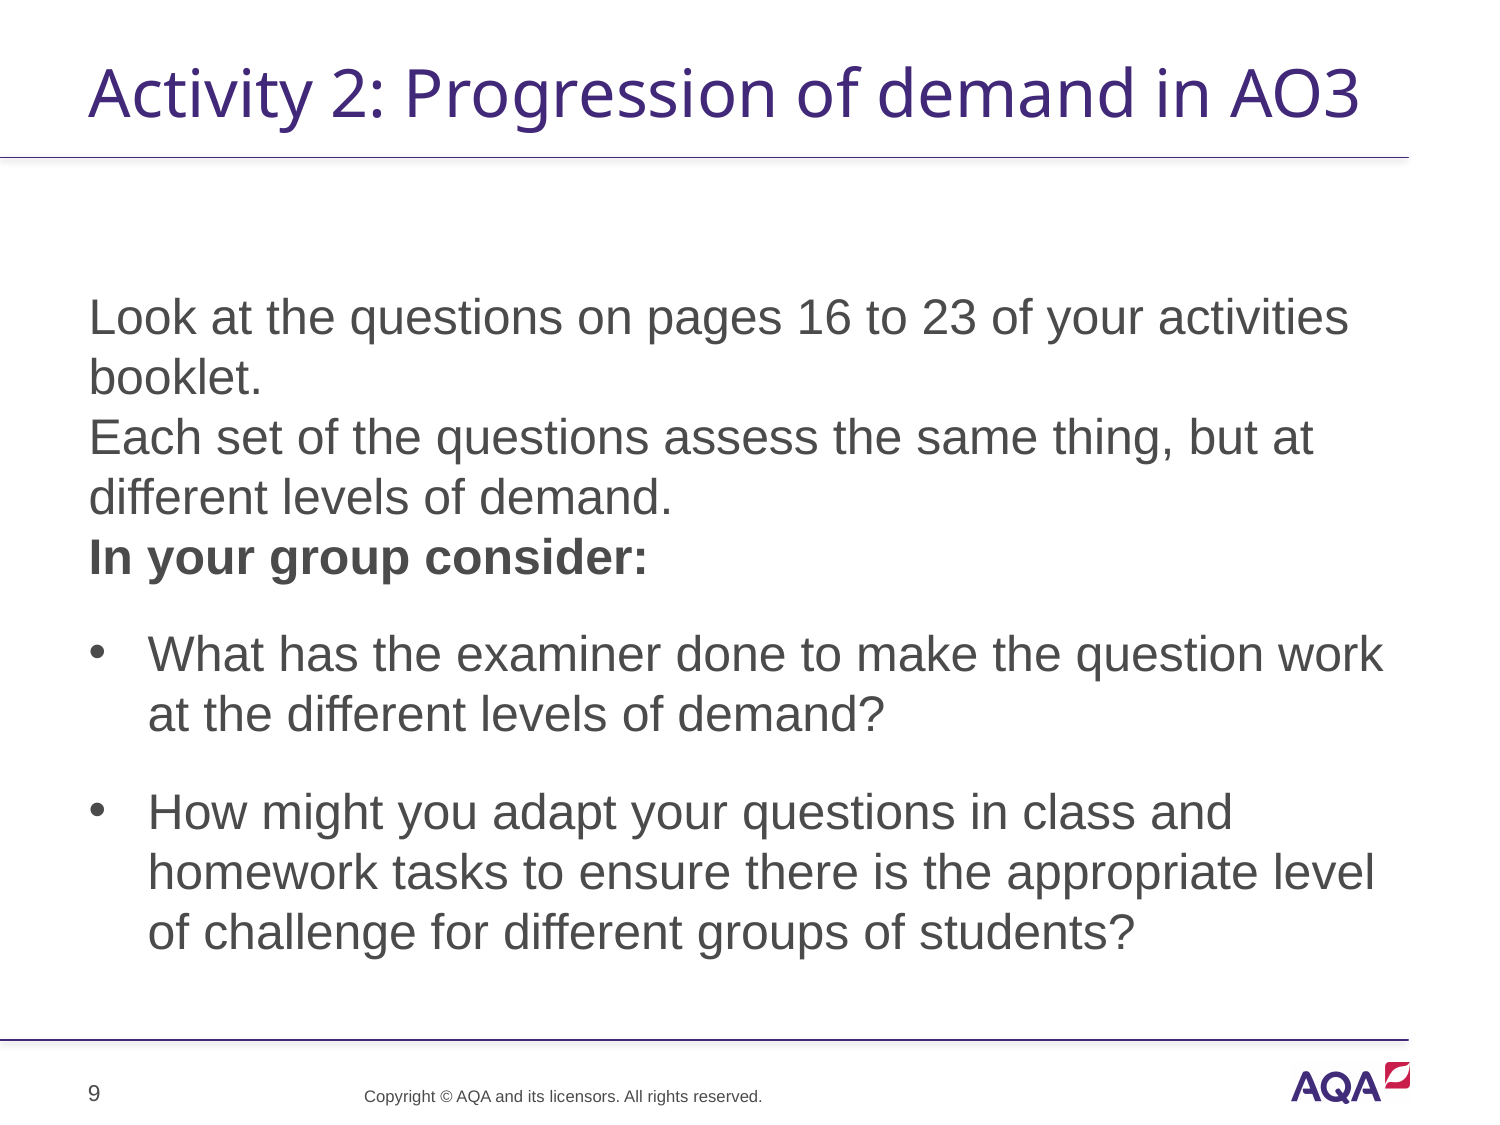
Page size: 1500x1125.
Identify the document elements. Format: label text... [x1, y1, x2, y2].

title Activity 2: Progression of demand in AO3 [88, 72, 1409, 144]
footer Copyright © AQA and its licensors. All rights reserved. [324, 1084, 764, 1124]
picture [1291, 1062, 1410, 1104]
list Look at the questions on pages 16 to 23 of your activities booklet. Each set of the questions assess the same thing, but at different levels of demand. In your group consider: What has the examiner done to make the question work at the different levels of demand? How might you adapt your questions in class and homework tasks to ensure there is the appropriate level of challenge for different groups of students? [88, 284, 1409, 1007]
slide_number 9 [72, 1062, 188, 1123]
